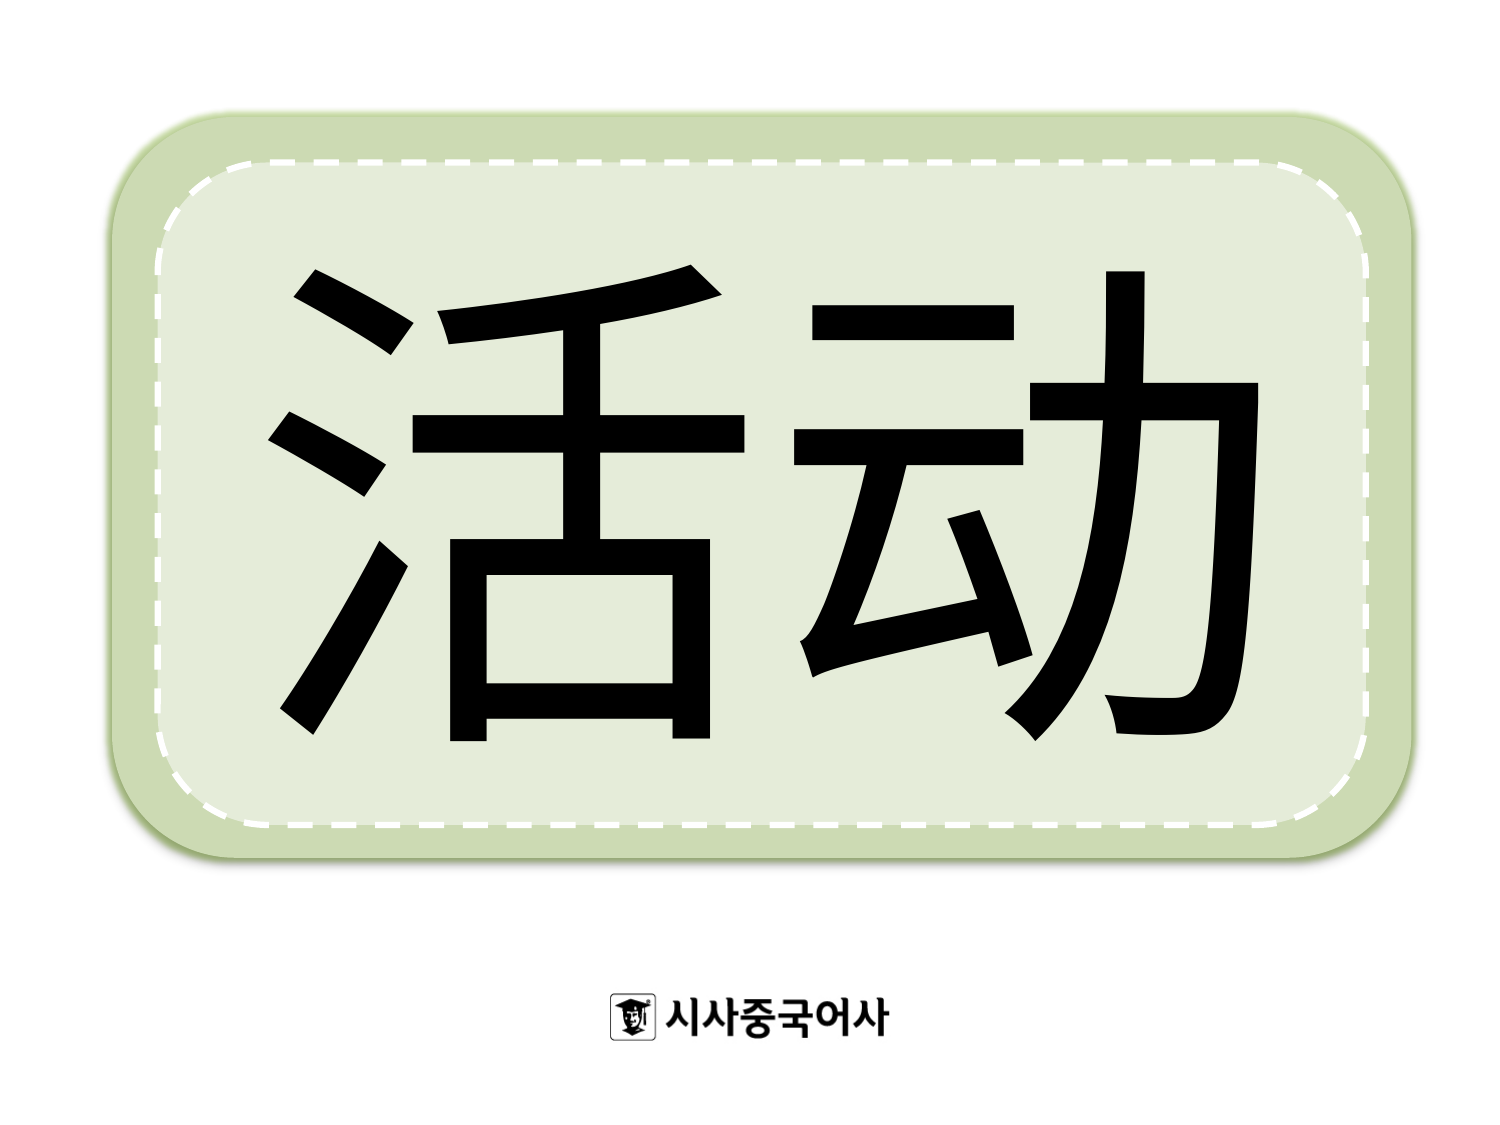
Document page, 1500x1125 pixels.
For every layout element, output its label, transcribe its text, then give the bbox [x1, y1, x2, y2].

picture [602, 987, 898, 1047]
text_box 活动 [162, 160, 1371, 824]
